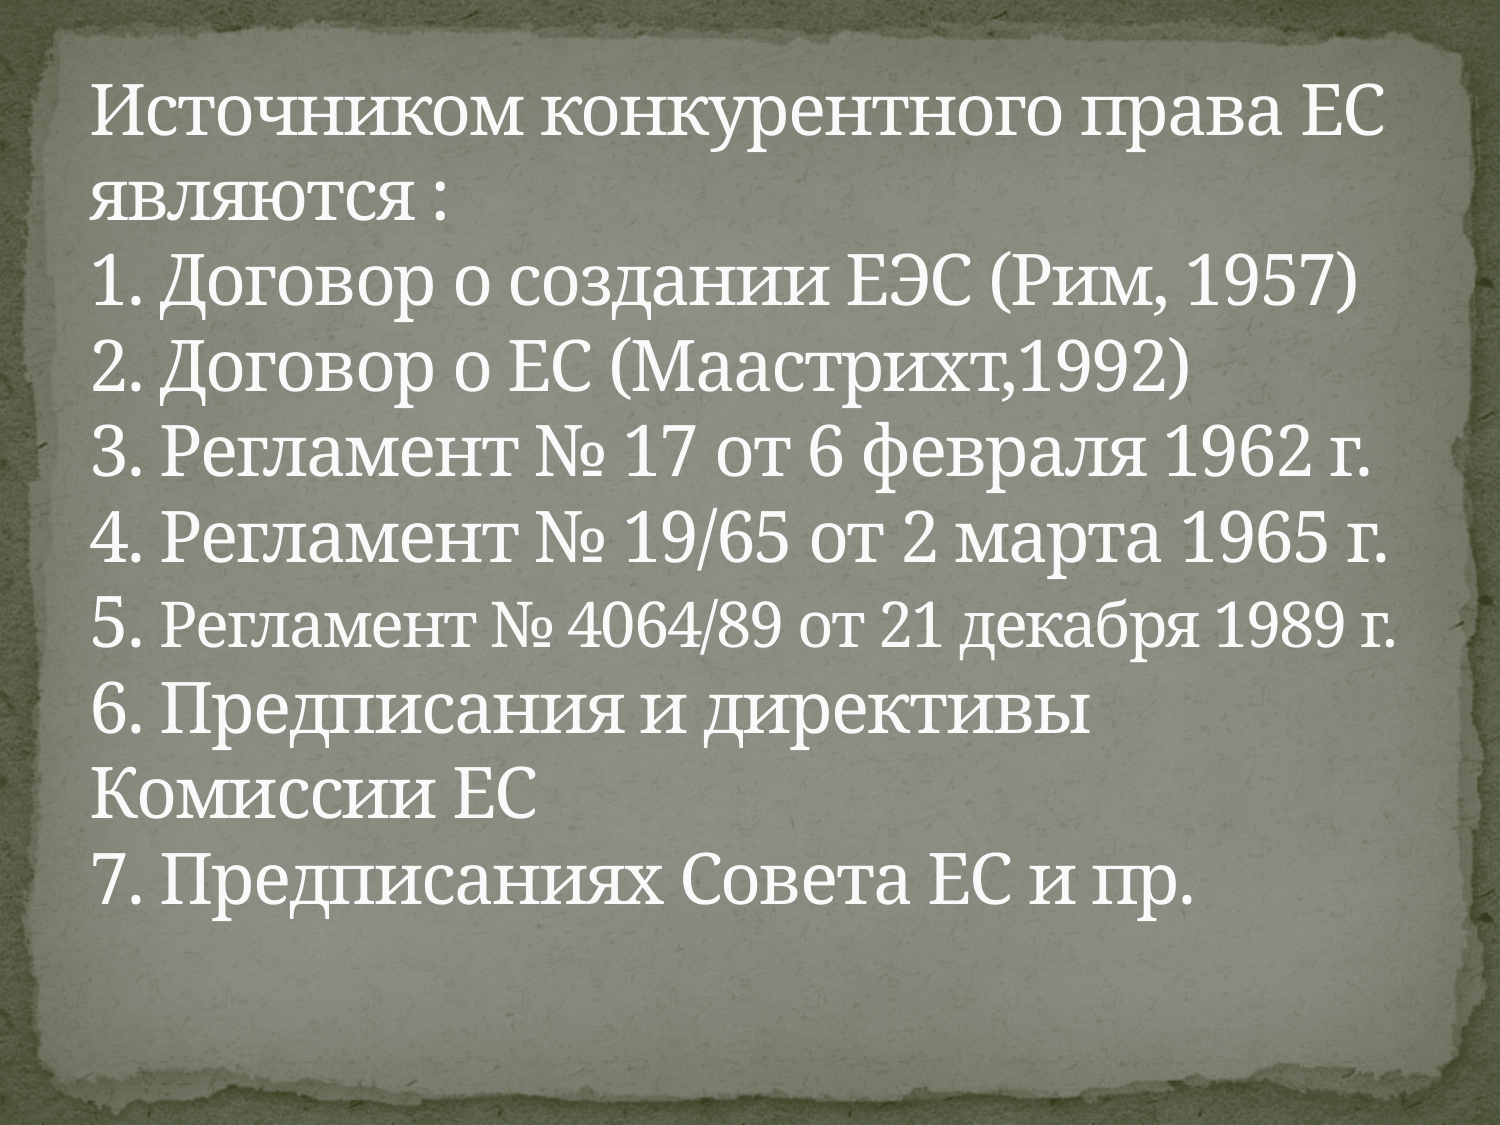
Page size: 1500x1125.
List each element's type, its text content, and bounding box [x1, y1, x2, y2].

title Источником конкурентного права ЕС являются : 1. Договор о создании ЕЭС (Рим, 1957) 2. Договор о ЕС (Маастрихт,1992) 3. Регламент № 17 от 6 февраля 1962 г. 4. Регламент № 19/65 от 2 марта 1965 г. 5. Регламент № 4064/89 от 21 декабря 1989 г. 6. Предписания и директивы Комиссии ЕС 7. Предписаниях Совета ЕС и пр. [74, 24, 1425, 926]
